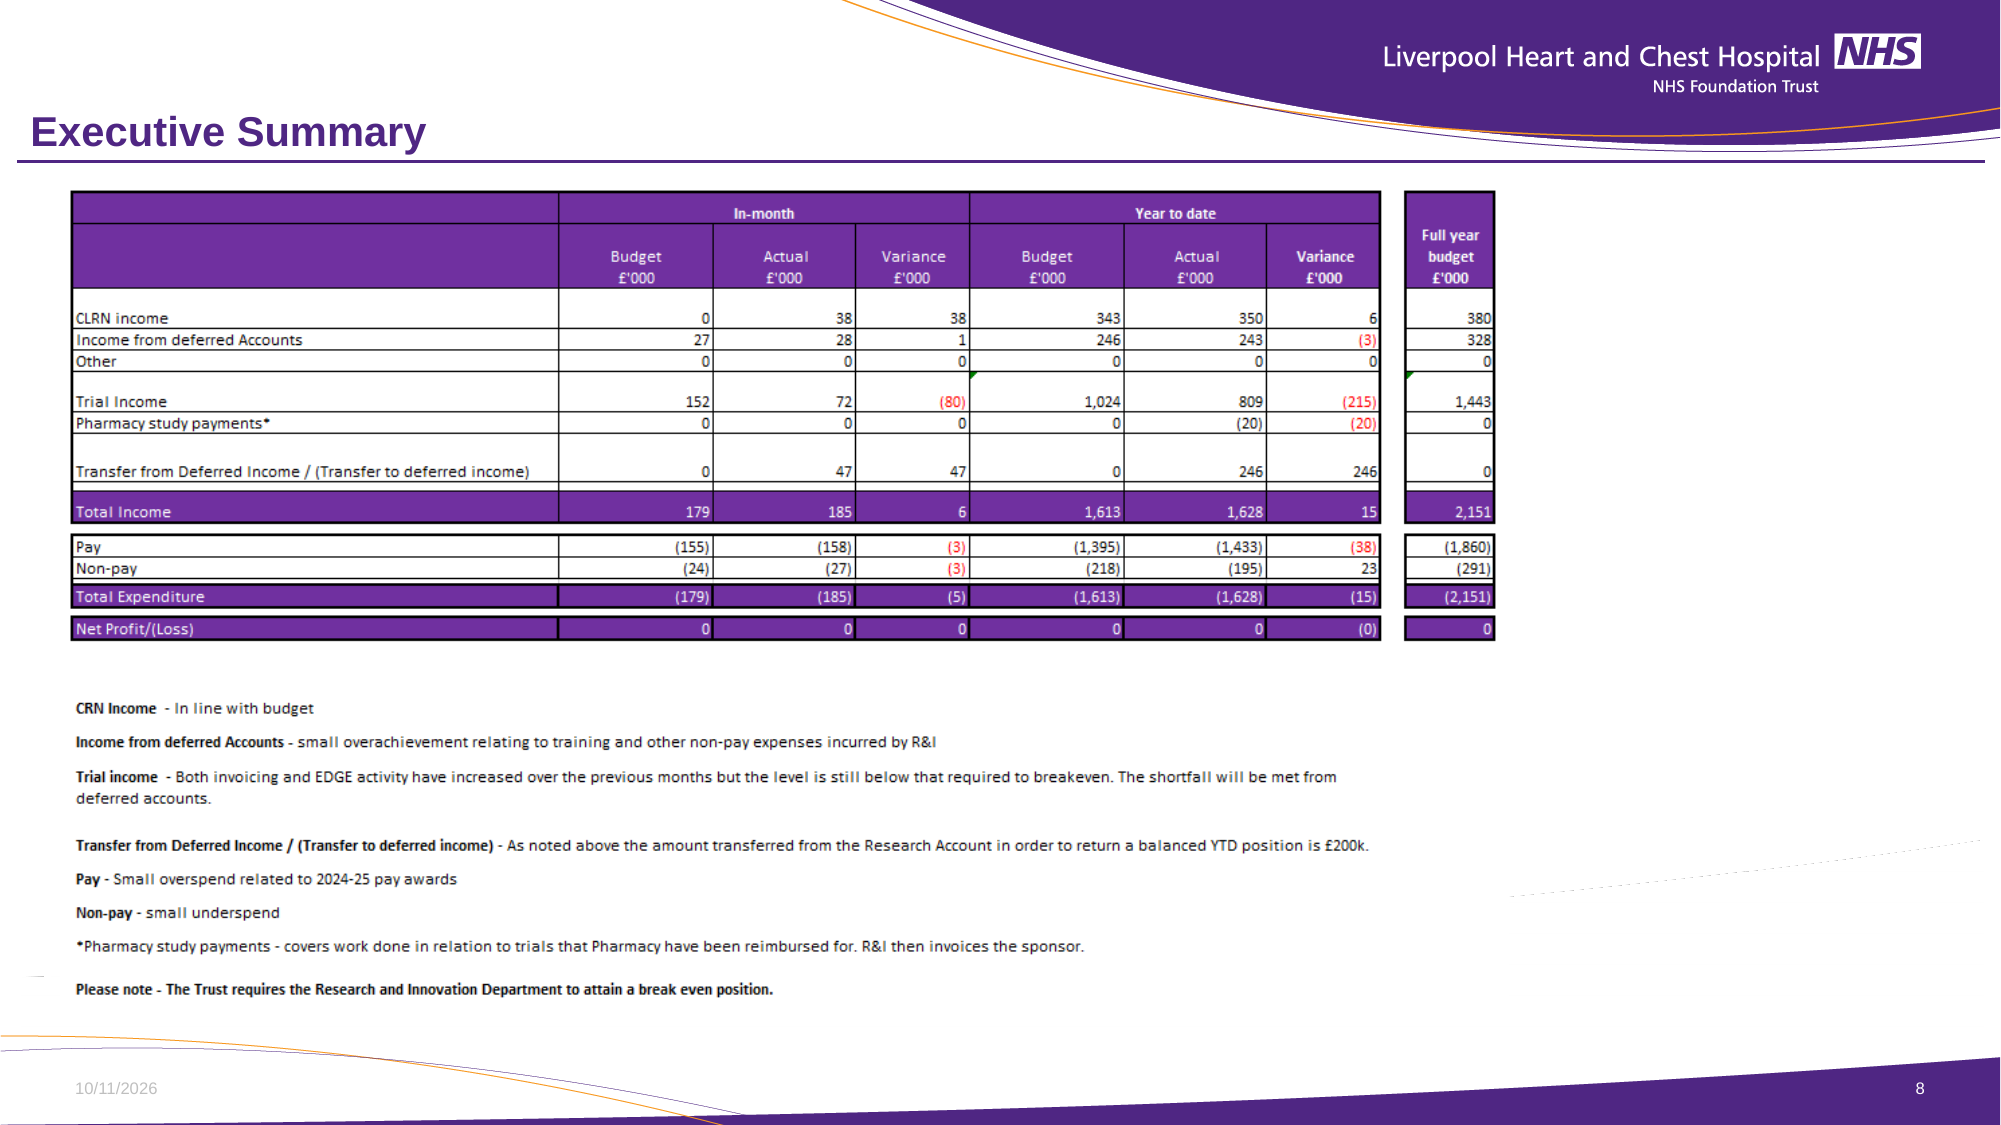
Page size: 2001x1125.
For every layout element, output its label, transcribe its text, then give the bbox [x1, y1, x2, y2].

title Executive Summary [15, 24, 1896, 163]
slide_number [60, 1058, 511, 1118]
slide_number 8 [1489, 1058, 1940, 1118]
picture [0, 0, 2001, 1125]
